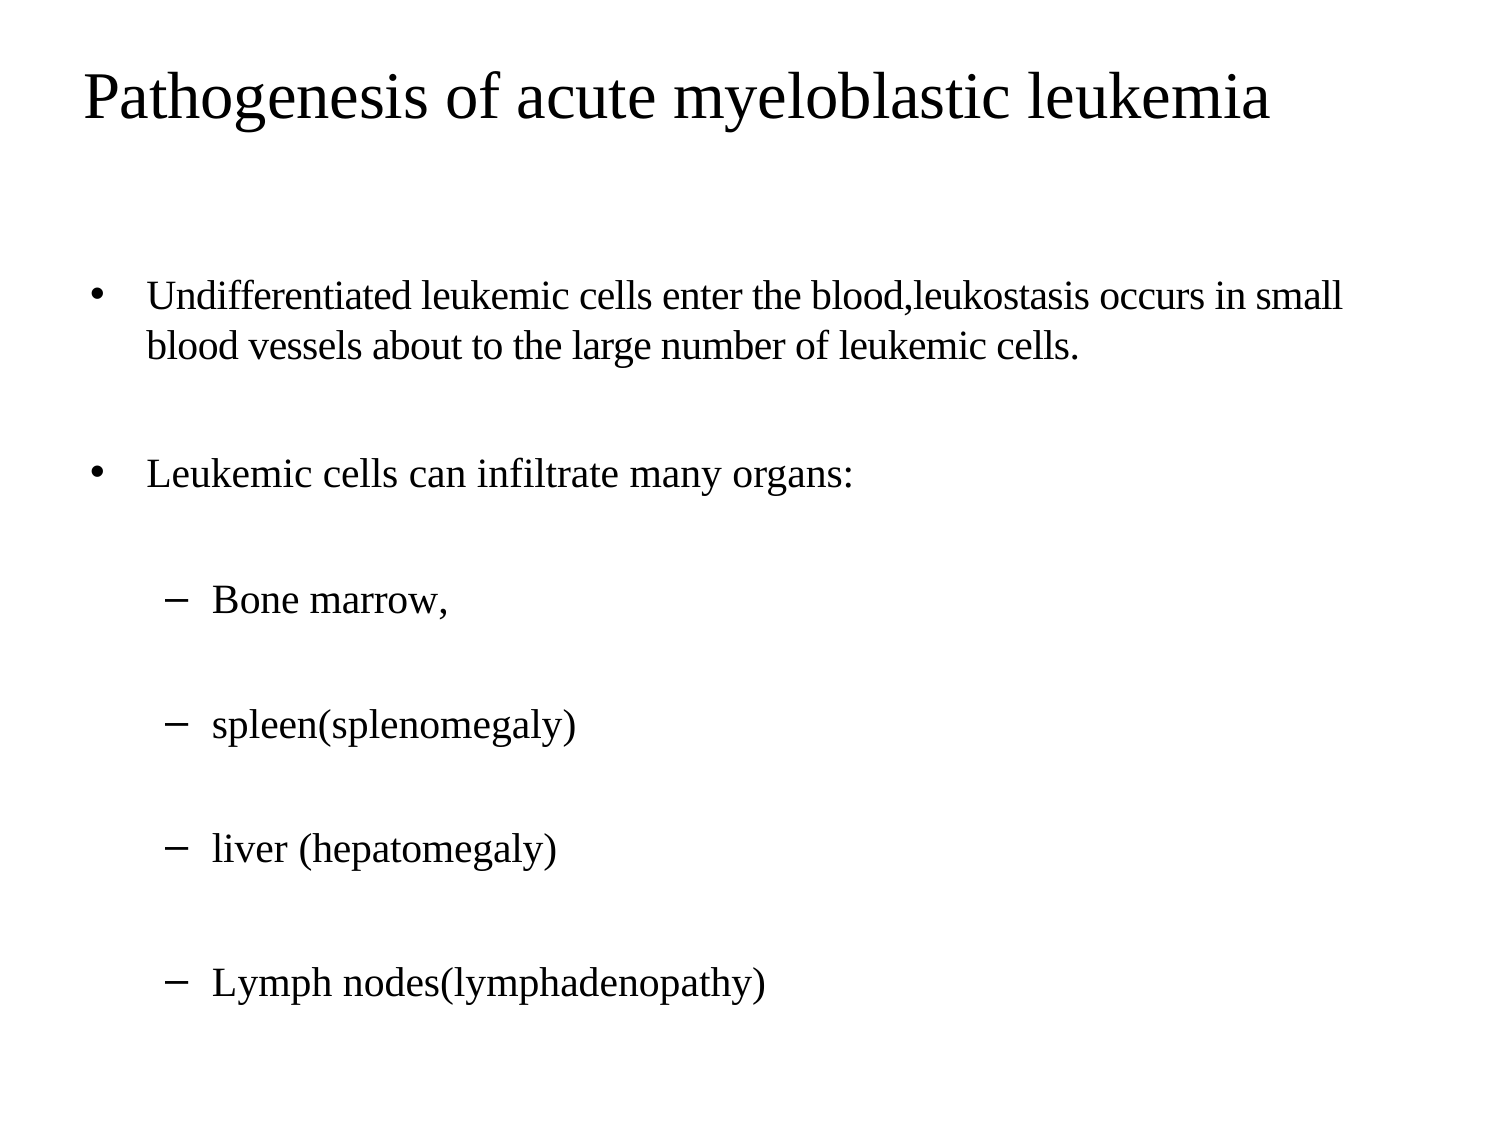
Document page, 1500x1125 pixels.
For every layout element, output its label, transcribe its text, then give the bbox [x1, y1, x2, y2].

text_box Undifferentiated leukemic cells enter the blood,leukostasis occurs in small blood vessels about to the large number of leukemic cells. Leukemic cells can infiltrate many organs: Bone marrow, spleen(splenomegaly) liver (hepatomegaly) Lymph nodes(lymphadenopathy) [87, 267, 1399, 1005]
title Pathogenesis of acute myeloblastic leukemia [75, 0, 1425, 173]
